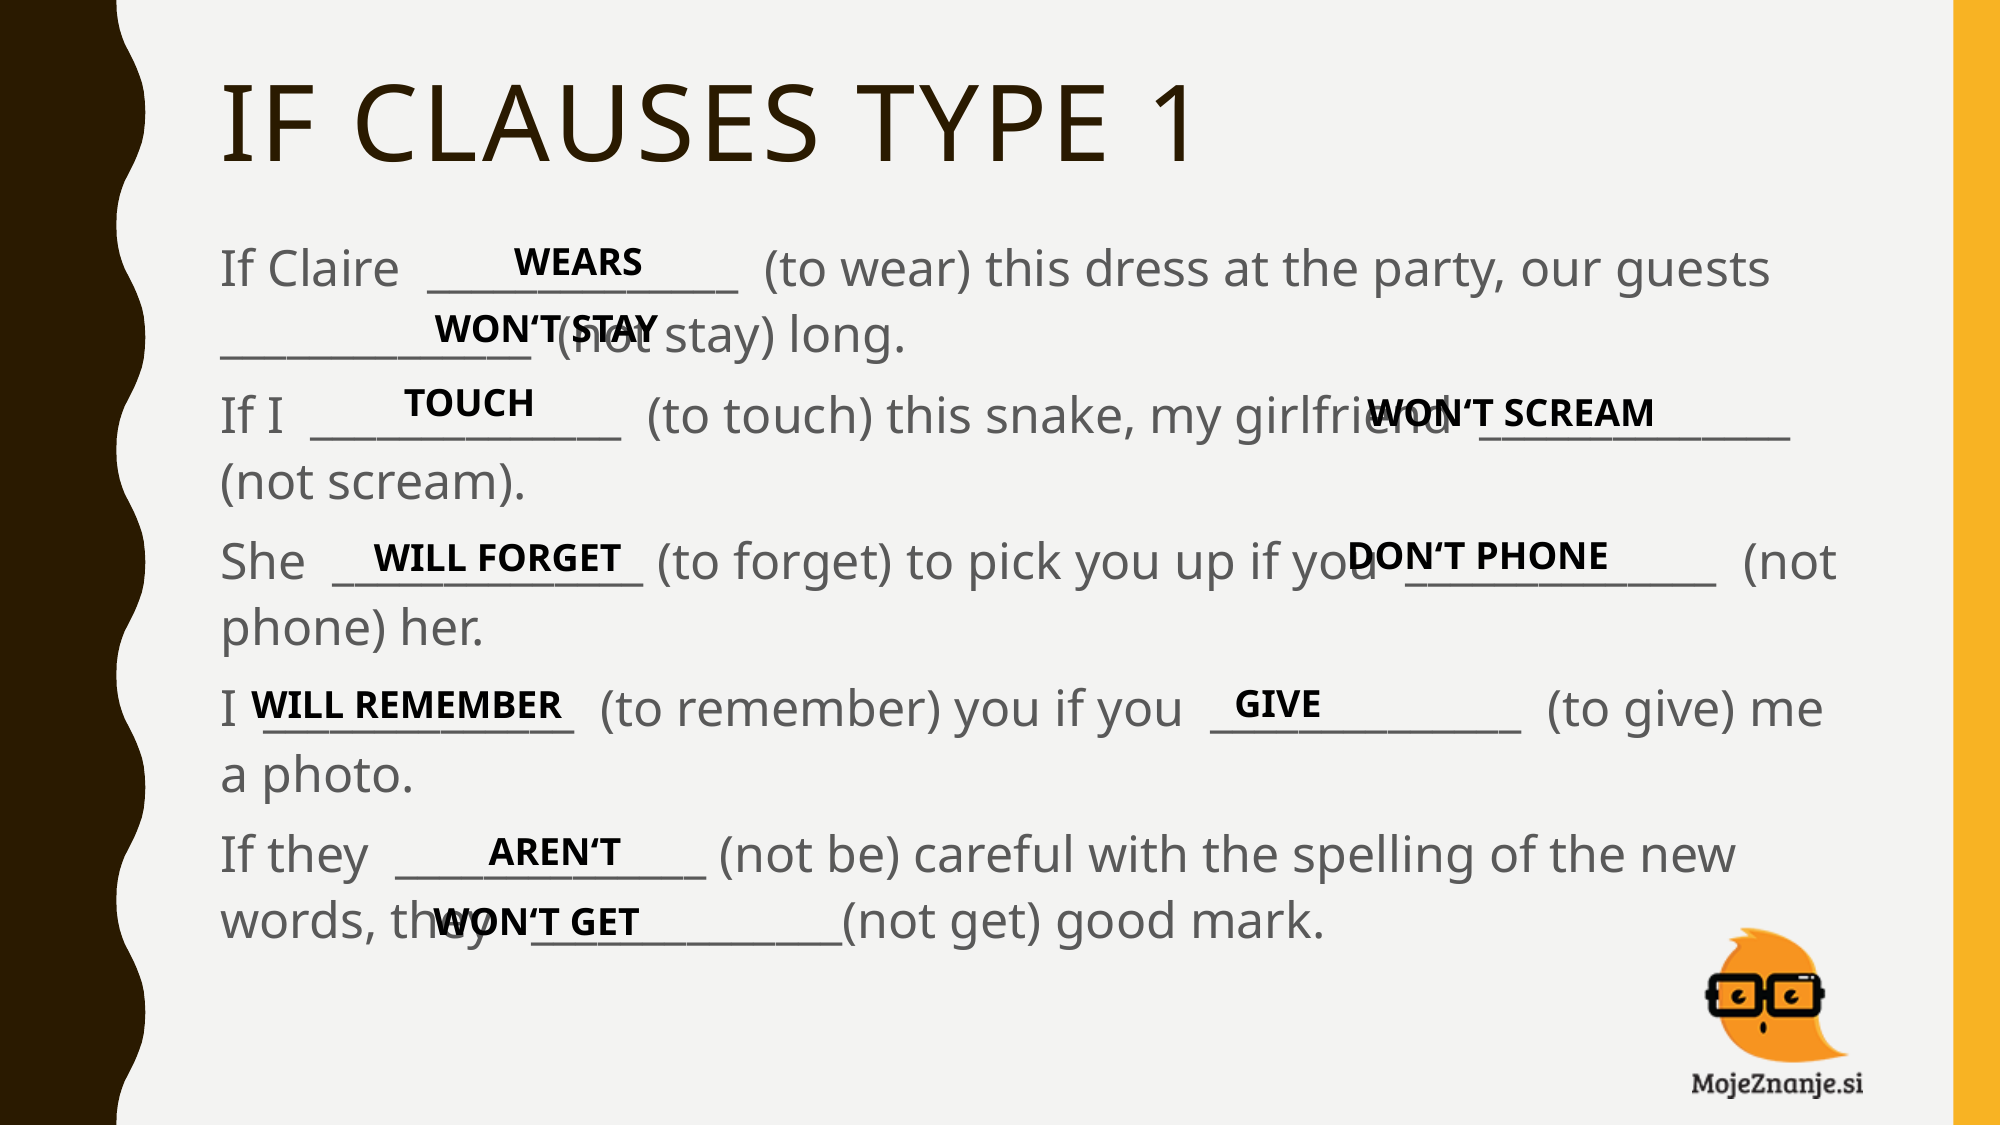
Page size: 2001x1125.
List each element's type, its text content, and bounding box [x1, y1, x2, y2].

text_box TOUCH [389, 371, 551, 432]
text_box WILL REMEMBER [236, 673, 578, 733]
text_box WON‘T SCREAM [1352, 382, 1671, 442]
text_box WEARS [499, 230, 658, 291]
text_box WON‘T STAY [419, 298, 674, 358]
text_box DON‘T PHONE [1332, 524, 1624, 585]
text_box WILL FORGET [359, 526, 637, 587]
text_box GIVE [1219, 673, 1337, 733]
list If Claire ______________ (to wear) this dress at the party, our guests ______________ (not stay) long. If I ______________ (to touch) this snake, my girlfriend ______________ (not scream). She ______________ (to forget) to pick you up if you ______________ (not phone) her. I ______________ (to remember) you if you ______________ (to give) me a photo. If they ______________ (not be) careful with the spelling of the new words, they ______________(not get) good mark. [205, 223, 1875, 965]
title IF CLAUSES TYPE 1 [205, 62, 1875, 223]
text_box WON‘T GET [418, 890, 656, 951]
text_box AREN‘T [473, 820, 637, 881]
picture [1692, 965, 1863, 1099]
